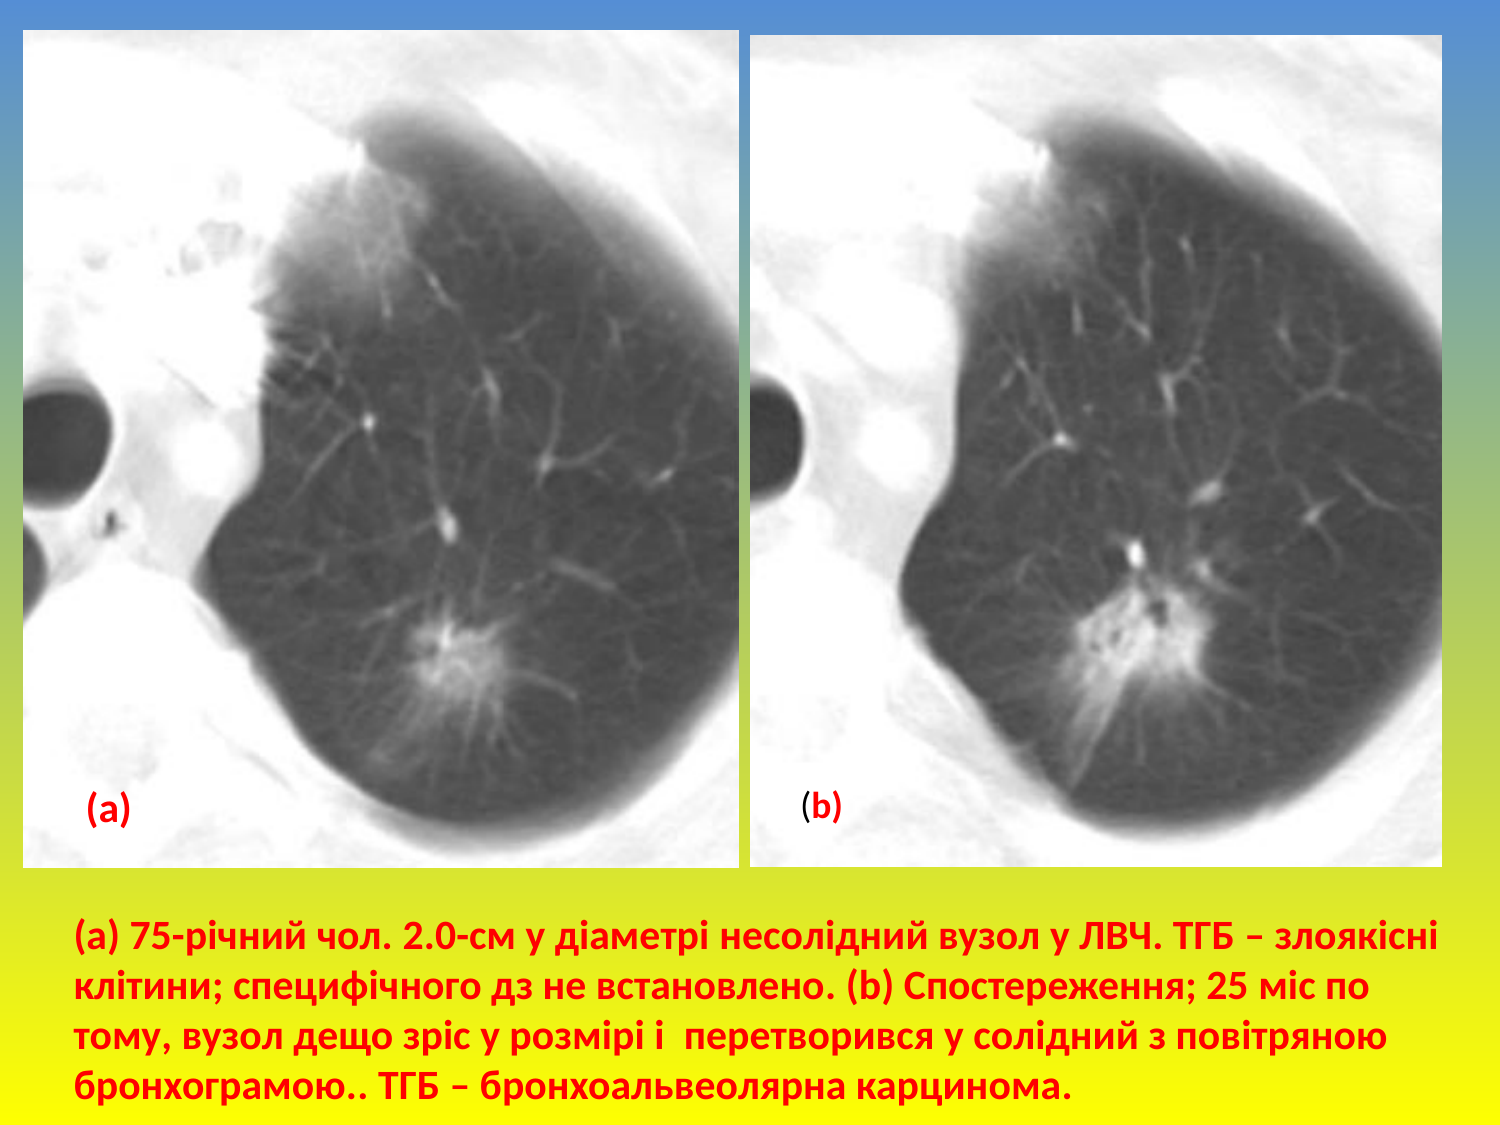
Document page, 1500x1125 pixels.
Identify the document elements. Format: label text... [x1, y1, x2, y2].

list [23, 30, 739, 868]
picture [749, 34, 1442, 867]
title (a) 75-річний чол. 2.0-cм у діаметрі несолідний вузол у ЛВЧ. ТГБ – злоякісні клітини; специфічного дз не встановлено. (b) Спостереження; 25 міс по тому, вузол дещо зріс у розмірі і перетворився у солідний з повітряною бронхограмою.. ТГБ – бронхоальвеолярна карцинома. [58, 914, 1465, 1102]
